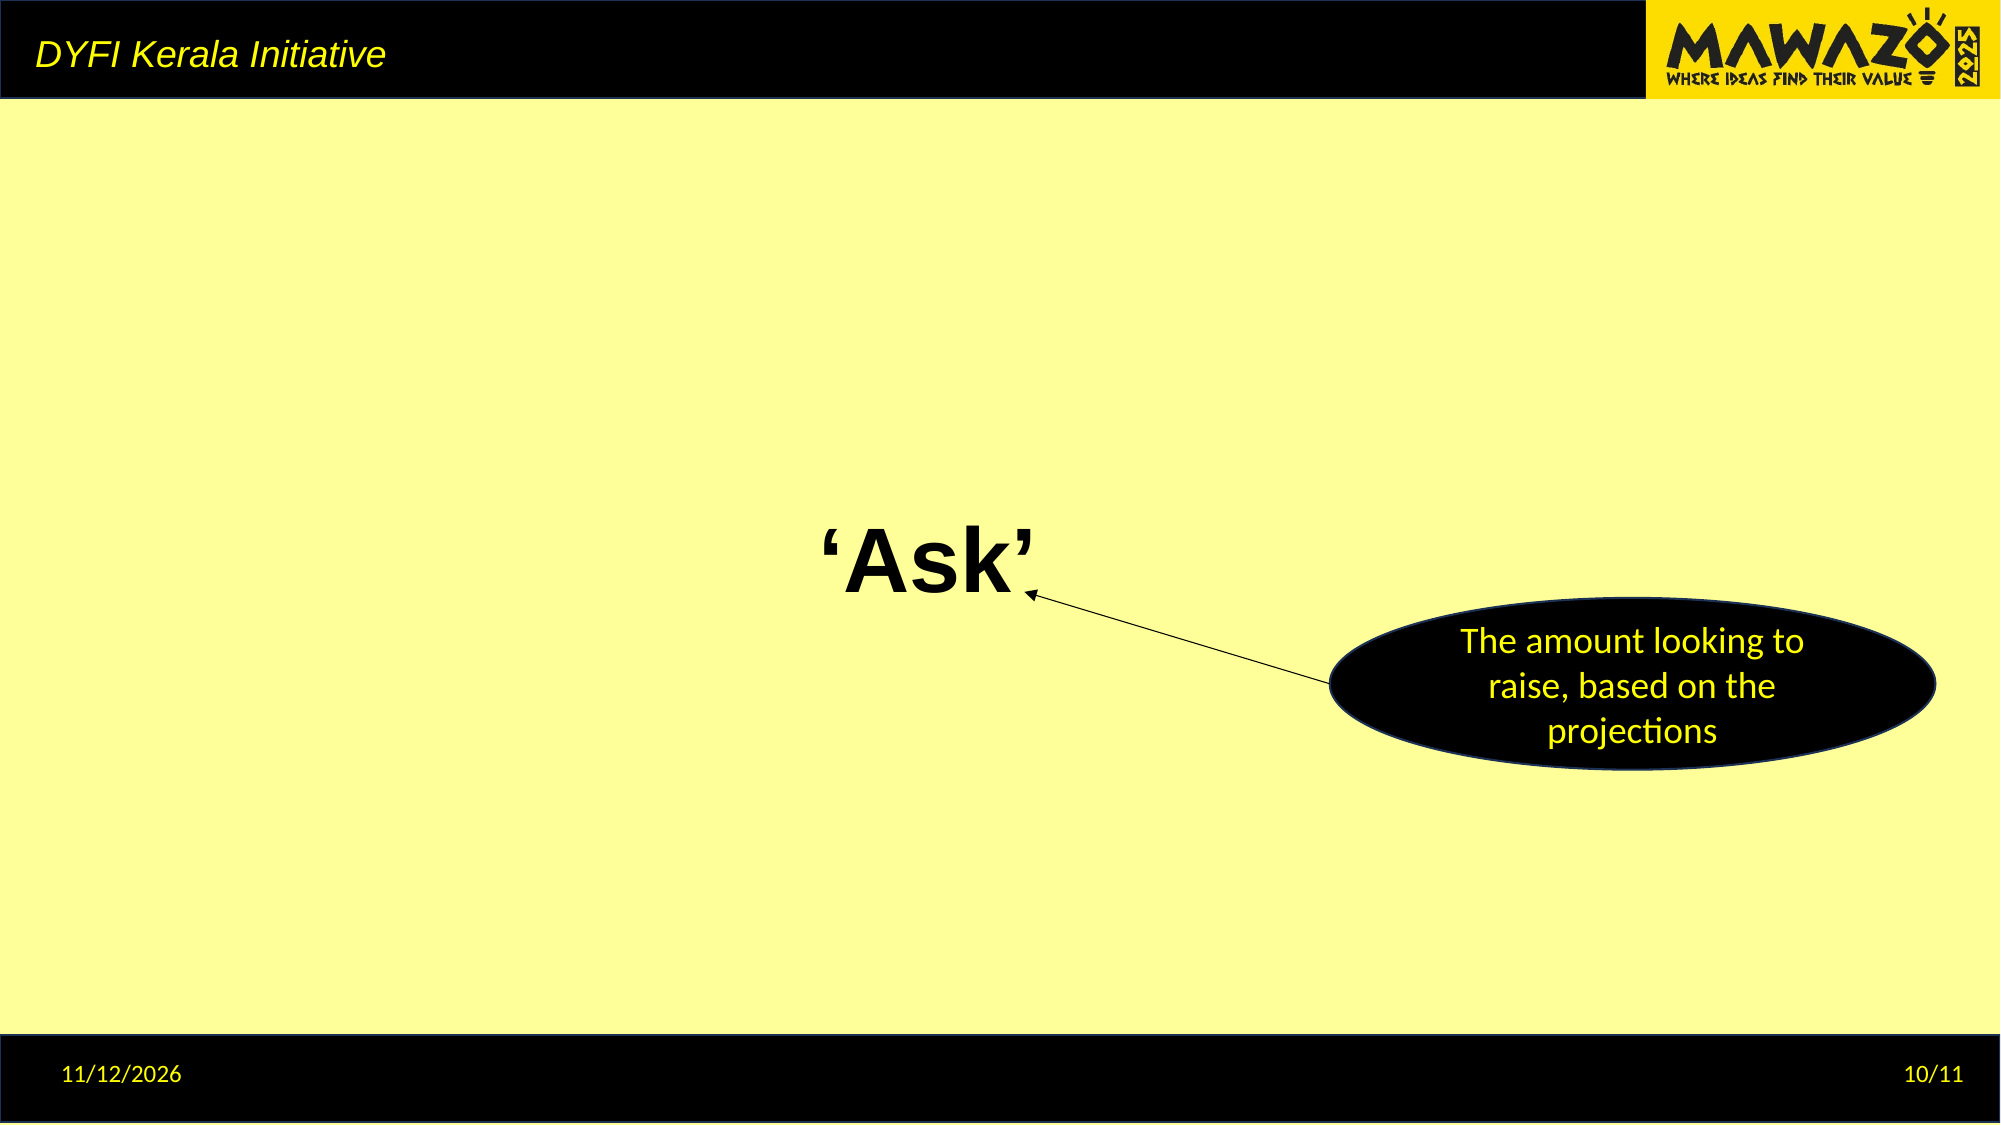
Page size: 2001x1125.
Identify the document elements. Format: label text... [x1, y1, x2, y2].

text_box The amount looking to raise, based on the projections [1328, 596, 1937, 771]
picture [1645, 0, 2001, 99]
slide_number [45, 1042, 496, 1103]
slide_number 10/11 [1529, 1042, 1980, 1103]
title ‘Ask’ [803, 475, 1064, 650]
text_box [1024, 591, 1330, 684]
